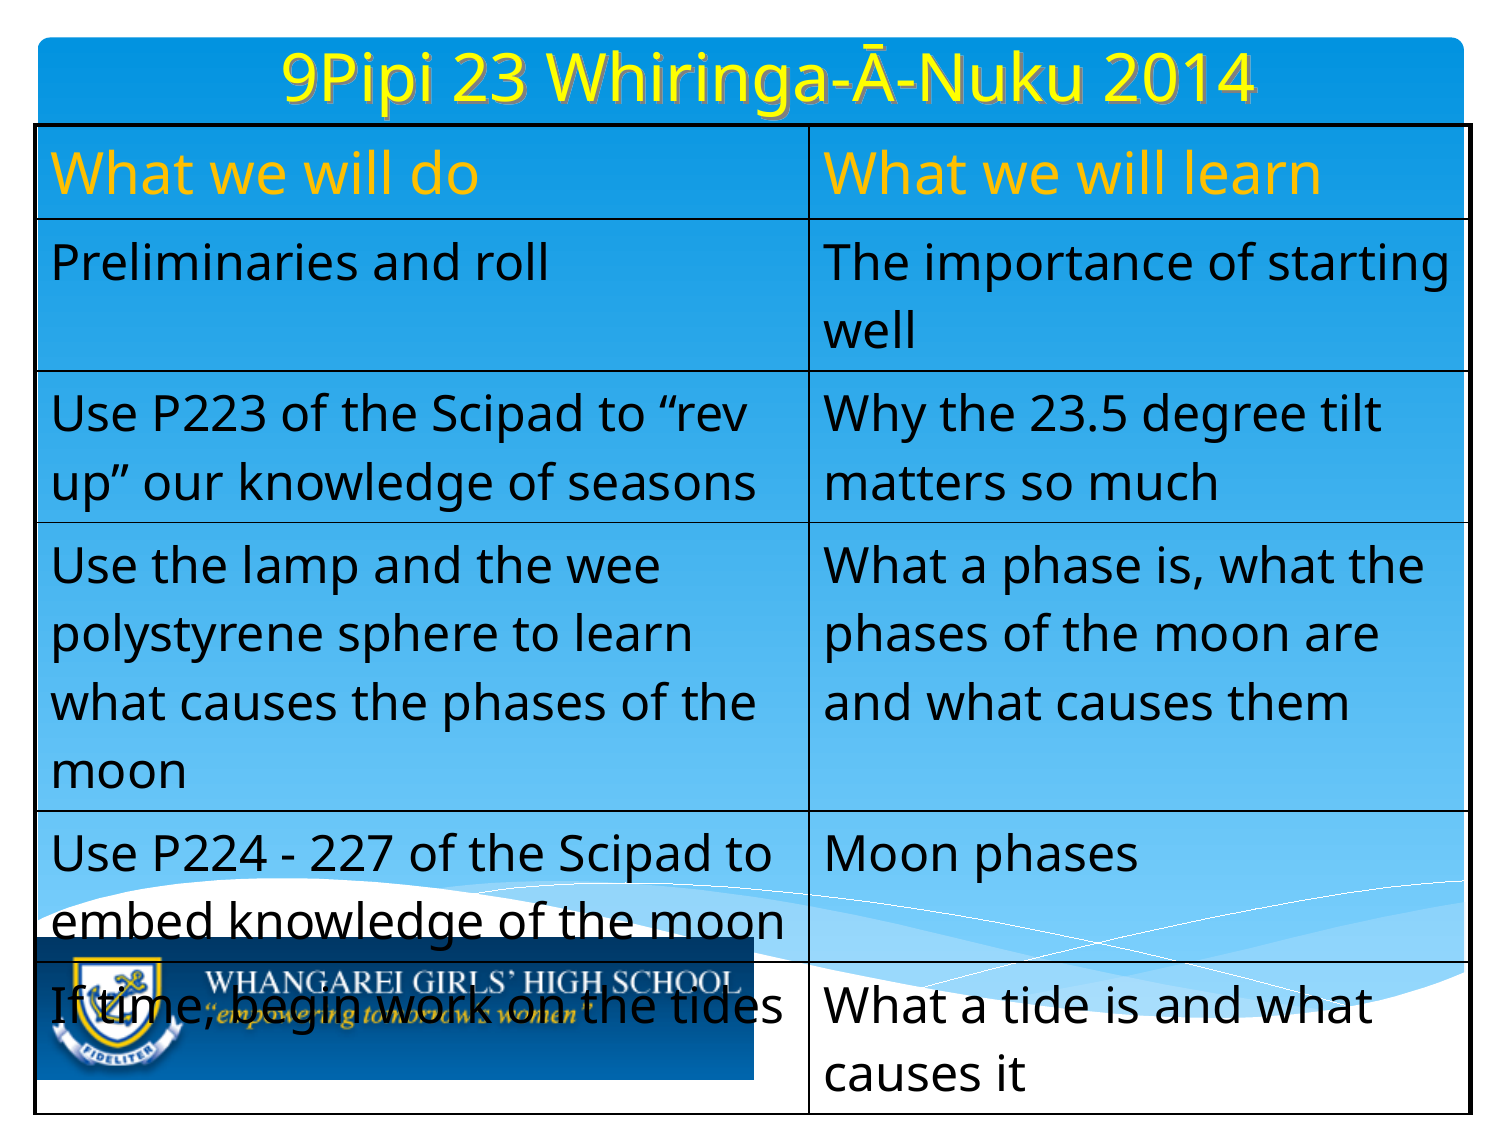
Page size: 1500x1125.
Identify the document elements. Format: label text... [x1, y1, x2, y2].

table_header What we will learn [810, 127, 1468, 218]
text_box 9Pipi 23 Whiringa-Ā-Nuku 2014 [162, 24, 1375, 123]
picture [37, 937, 754, 1080]
table_cell Preliminaries and roll [37, 220, 808, 370]
table_cell What a phase is, what the phases of the moon are and what causes them [810, 523, 1468, 810]
table_header What we will do [37, 127, 808, 218]
table_cell What a tide is and what causes it [810, 963, 1468, 1113]
table_cell If time, begin work on the tides [37, 963, 808, 1113]
table_cell Moon phases [810, 812, 1468, 961]
table_cell Use the lamp and the wee polystyrene sphere to learn what causes the phases of the moon [37, 523, 808, 810]
table_cell Why the 23.5 degree tilt matters so much [810, 372, 1468, 522]
table_cell Use P223 of the Scipad to “rev up” our knowledge of seasons [37, 372, 808, 522]
table_cell Use P224 - 227 of the Scipad to embed knowledge of the moon [37, 812, 808, 961]
table_cell The importance of starting well [810, 220, 1468, 370]
